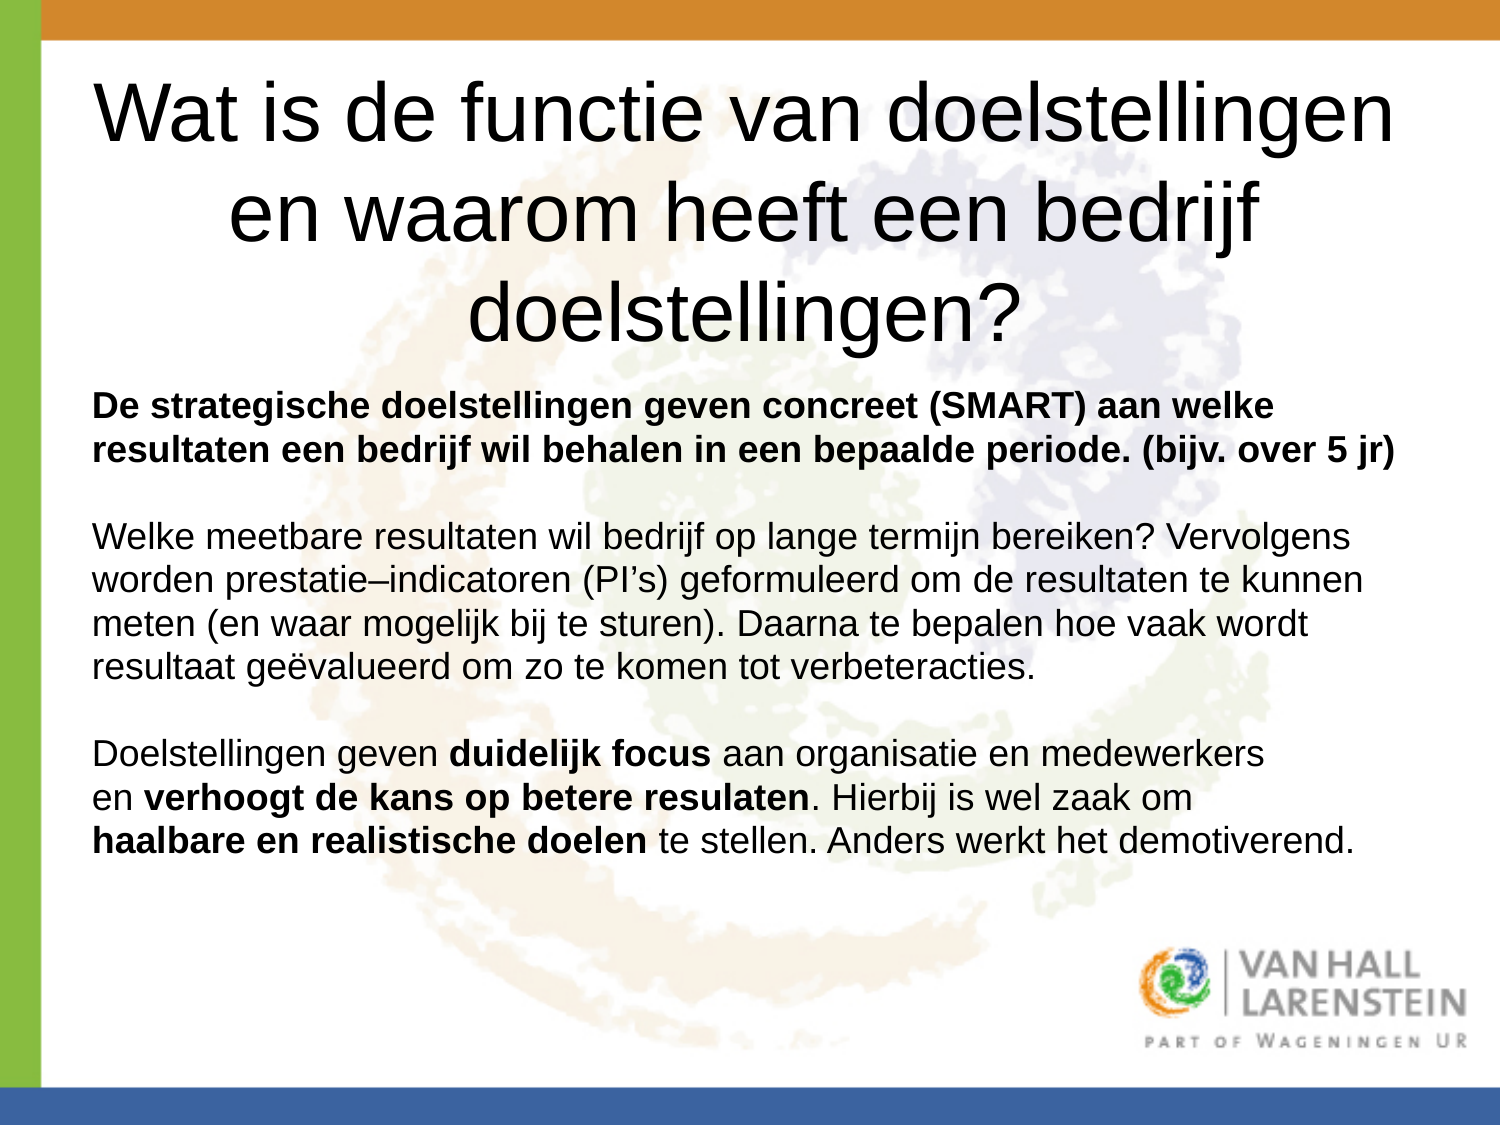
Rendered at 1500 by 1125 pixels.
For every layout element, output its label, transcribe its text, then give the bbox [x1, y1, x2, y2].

list De strategische doelstellingen geven concreet (SMART) aan welke resultaten een bedrijf wil behalen in een bepaalde periode. (bijv. over 5 jr) Welke meetbare resultaten wil bedrijf op lange termijn bereiken? Vervolgens worden prestatie–indicatoren (PI’s) geformuleerd om de resultaten te kunnen meten (en waar mogelijk bij te sturen). Daarna te bepalen hoe vaak wordt resultaat geëvalueerd om zo te komen tot verbeteracties. Doelstellingen geven duidelijk focus aan organisatie en medewerkers en verhoogt de kans op betere resulaten. Hierbij is wel zaak om haalbare en realistische doelen te stellen. Anders werkt het demotiverend. [76, 382, 1427, 1024]
picture [0, 0, 1500, 1125]
title Wat is de functie van doelstellingen en waarom heeft een bedrijf doelstellingen? [64, 78, 1425, 338]
